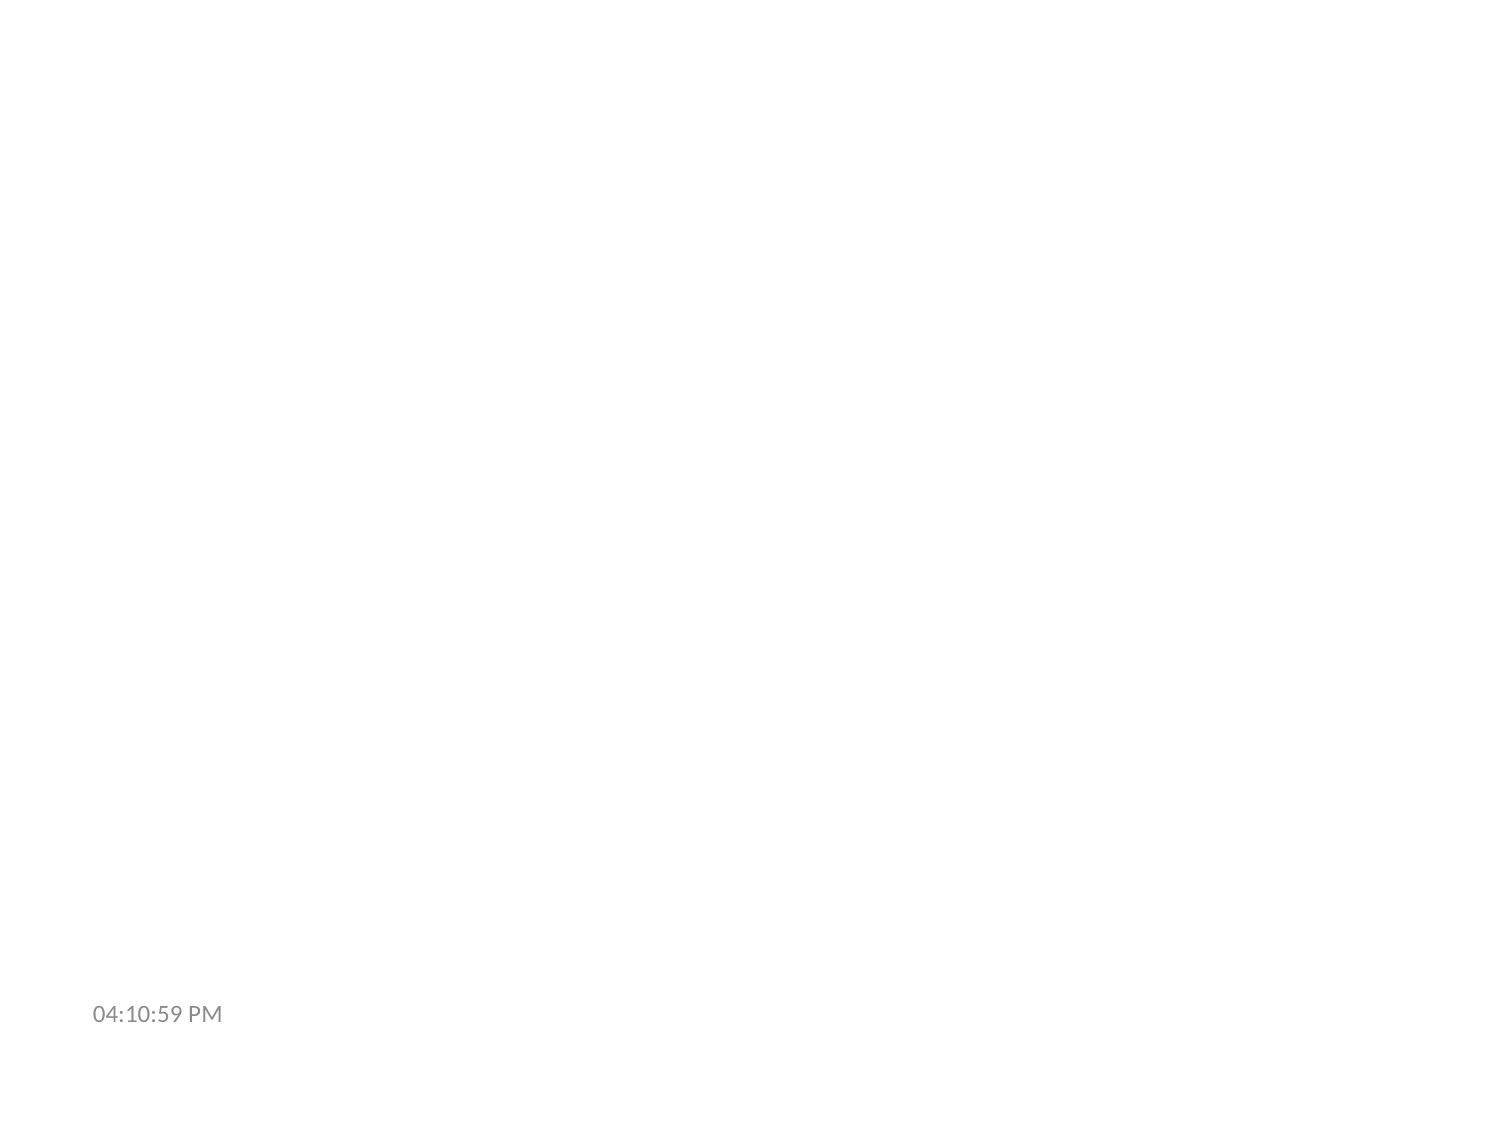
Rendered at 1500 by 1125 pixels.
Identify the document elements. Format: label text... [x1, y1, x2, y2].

text_box 3:35:09 PM [77, 982, 428, 1043]
